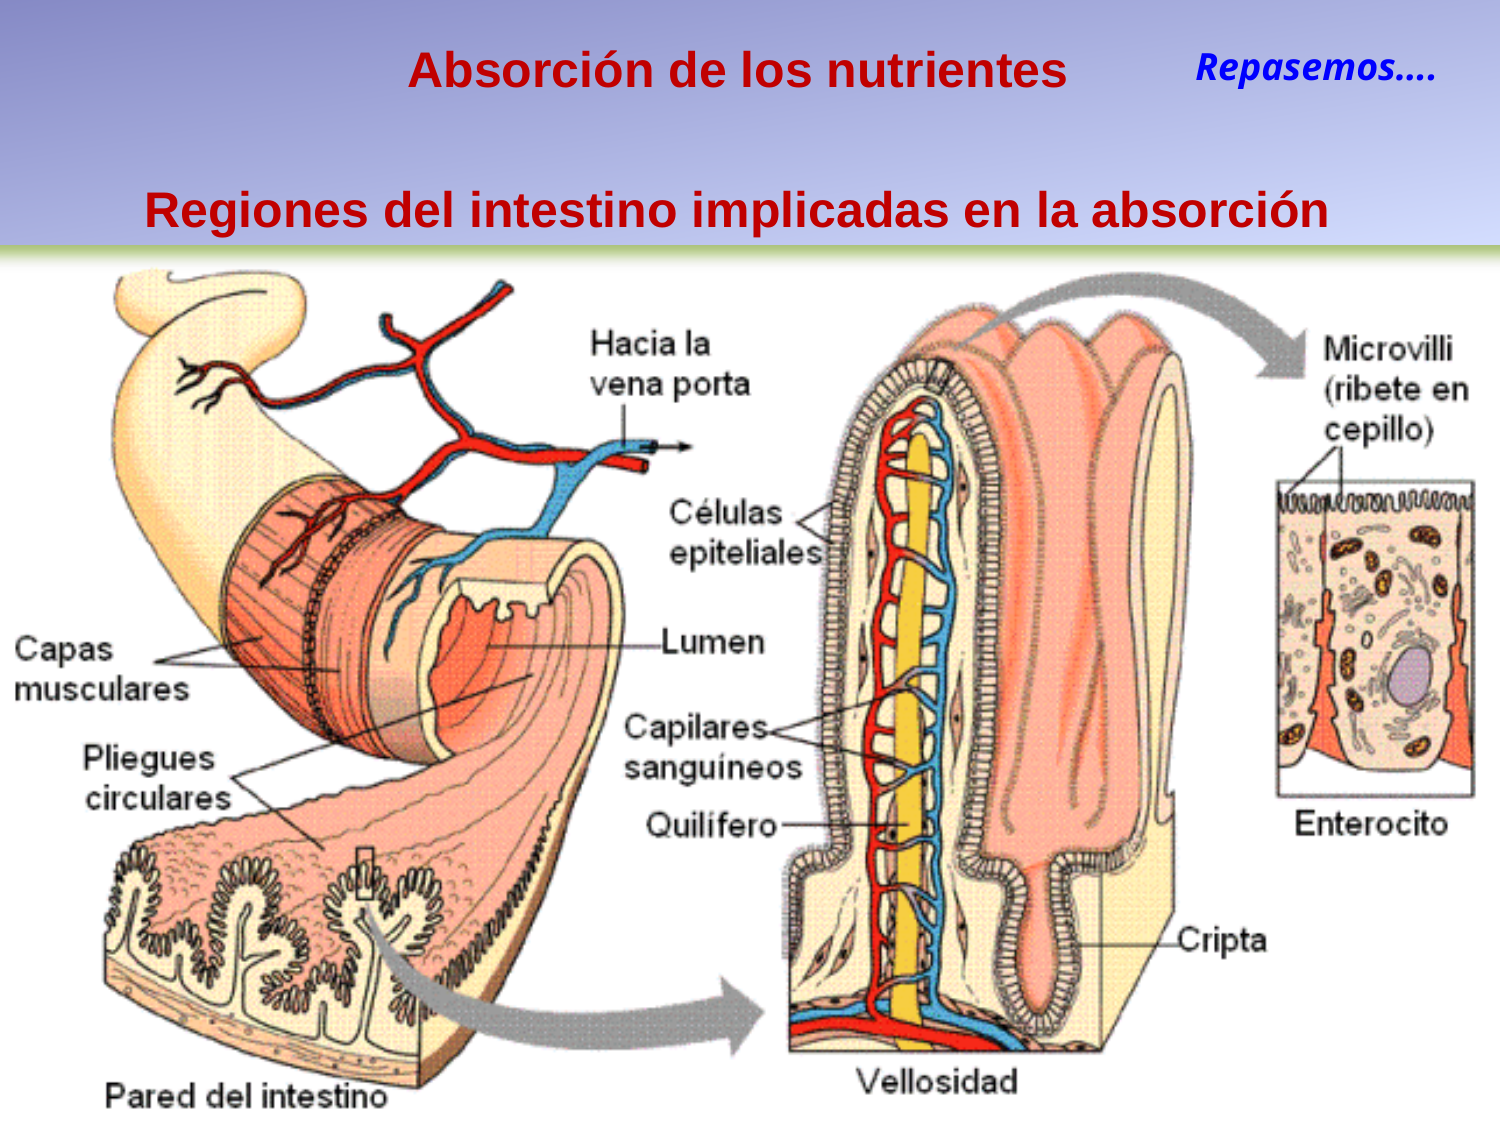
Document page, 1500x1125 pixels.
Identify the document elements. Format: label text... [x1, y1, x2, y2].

text_box Repasemos…. [1180, 35, 1453, 95]
text_box Absorción de los nutrientes Regiones del intestino implicadas en la absorción [0, 0, 1500, 245]
picture [0, 254, 1490, 1125]
